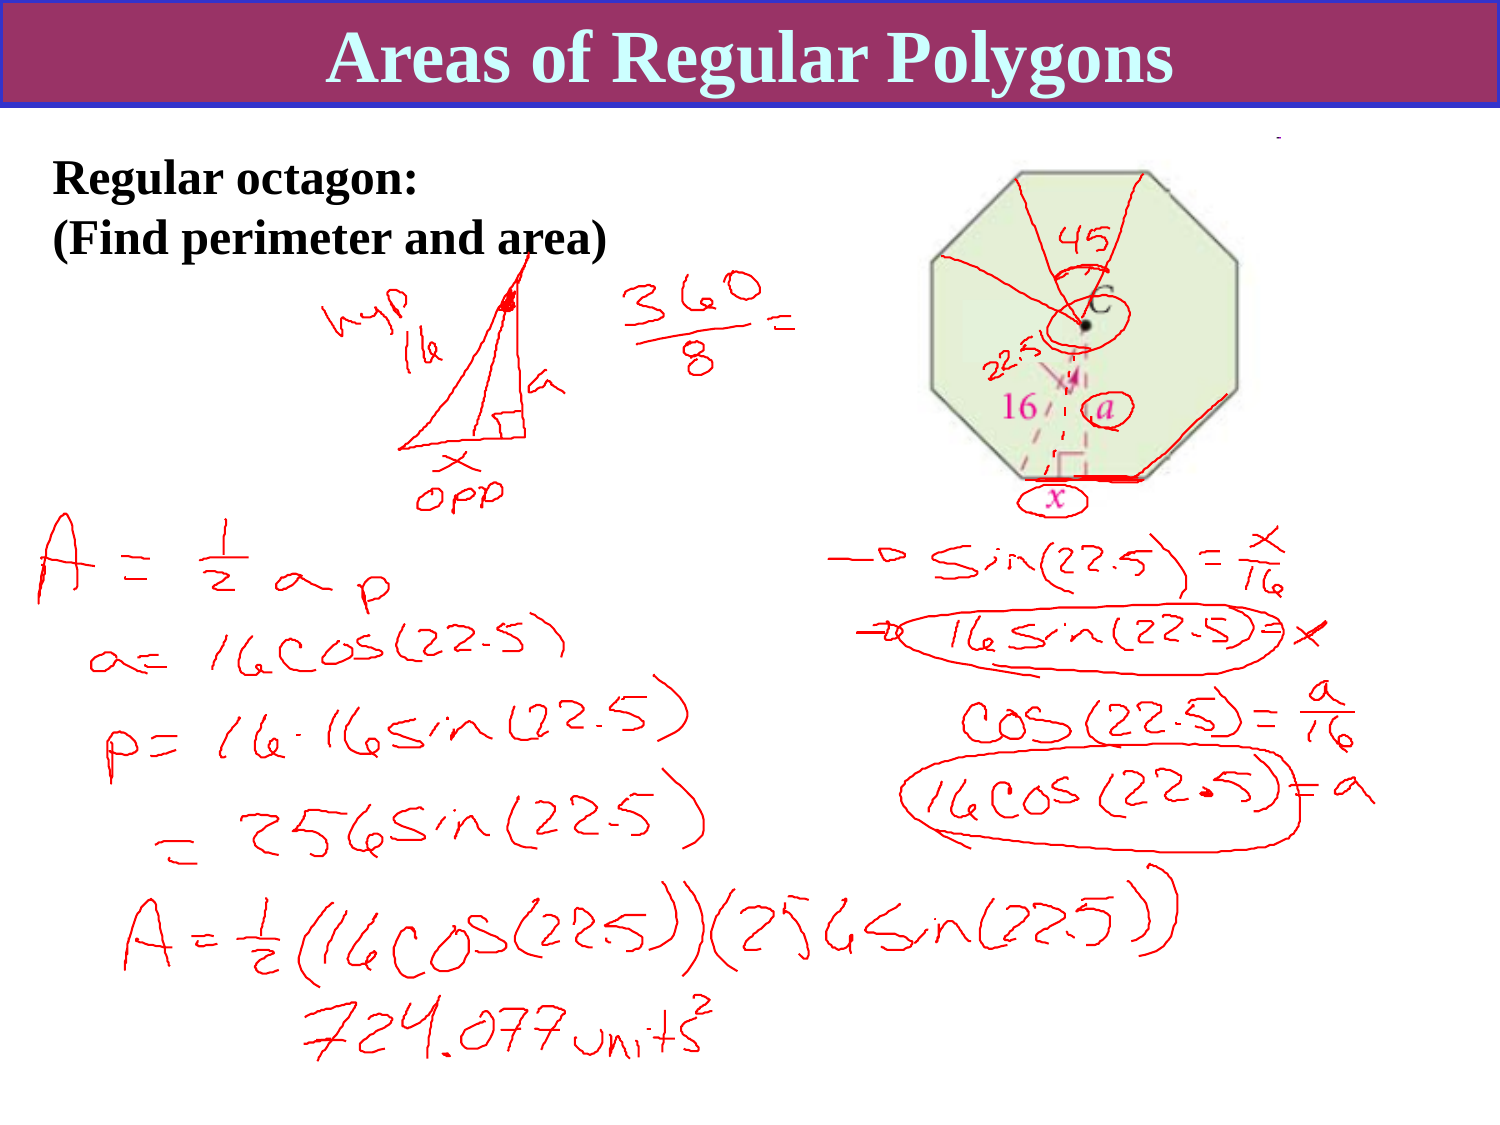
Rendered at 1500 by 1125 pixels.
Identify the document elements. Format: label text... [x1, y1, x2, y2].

text_box [468, 915, 507, 954]
text_box [478, 481, 504, 509]
text_box [1003, 905, 1030, 942]
text_box [609, 696, 645, 731]
text_box [648, 881, 679, 951]
text_box [961, 701, 1003, 744]
text_box [864, 903, 914, 951]
text_box [321, 306, 362, 337]
text_box [356, 576, 390, 615]
text_box [401, 1002, 436, 1030]
text_box [387, 718, 425, 749]
text_box [652, 674, 689, 742]
text_box [740, 905, 775, 951]
text_box [1188, 697, 1214, 704]
text_box [454, 451, 467, 461]
text_box [499, 1007, 529, 1029]
text_box [898, 603, 1285, 679]
text_box [1185, 704, 1212, 731]
text_box [202, 570, 235, 591]
text_box [559, 700, 585, 729]
text_box [680, 1016, 700, 1052]
text_box [496, 622, 524, 652]
text_box [304, 809, 348, 815]
text_box [1211, 686, 1242, 738]
text_box [390, 806, 426, 841]
text_box [681, 880, 705, 977]
text_box [1155, 546, 1187, 599]
text_box [260, 897, 269, 937]
text_box [472, 289, 516, 437]
text_box [324, 910, 348, 964]
text_box [150, 749, 177, 757]
text_box [1308, 720, 1317, 742]
text_box [498, 301, 505, 312]
text_box [346, 912, 379, 971]
text_box [40, 556, 96, 567]
text_box [1308, 637, 1320, 647]
text_box [1109, 704, 1132, 736]
text_box [787, 895, 809, 901]
text_box [1262, 569, 1284, 598]
text_box [353, 634, 384, 660]
text_box [534, 1027, 560, 1031]
text_box [1238, 559, 1280, 565]
text_box [500, 1027, 522, 1031]
text_box [168, 856, 198, 865]
text_box [783, 902, 810, 960]
text_box [432, 460, 457, 472]
text_box [1245, 566, 1254, 590]
text_box [1081, 546, 1104, 572]
text_box [254, 714, 286, 759]
text_box [435, 816, 446, 831]
text_box [386, 289, 407, 319]
text_box [1253, 710, 1278, 714]
text_box [661, 768, 705, 850]
text_box [979, 898, 1008, 950]
text_box [899, 742, 1301, 854]
text_box [1032, 903, 1066, 945]
text_box [327, 709, 340, 748]
text_box [509, 705, 539, 741]
text_box [90, 651, 148, 675]
text_box [303, 1040, 322, 1045]
text_box [1136, 701, 1165, 734]
text_box [687, 354, 714, 376]
text_box [661, 1040, 665, 1053]
text_box [154, 840, 194, 846]
text_box [1058, 547, 1074, 574]
text_box [1007, 558, 1012, 570]
text_box [573, 906, 595, 949]
text_box [347, 804, 384, 859]
text_box [446, 624, 475, 652]
picture [887, 137, 1281, 538]
text_box [359, 1012, 394, 1054]
text_box [275, 573, 333, 591]
text_box [237, 635, 273, 676]
text_box [873, 620, 904, 641]
text_box [312, 1041, 333, 1062]
text_box [1081, 896, 1114, 901]
text_box [536, 1005, 566, 1029]
text_box [503, 1031, 516, 1052]
text_box [629, 792, 654, 797]
text_box [360, 306, 394, 335]
text_box [124, 898, 171, 971]
text_box [662, 1009, 666, 1037]
text_box [251, 949, 279, 975]
text_box [635, 1039, 640, 1058]
text_box [395, 623, 423, 662]
text_box [622, 284, 665, 326]
text_box [397, 251, 530, 451]
text_box [416, 487, 444, 511]
text_box [722, 270, 761, 301]
text_box [505, 622, 523, 628]
text_box [441, 1052, 451, 1057]
text_box [430, 925, 470, 972]
text_box [999, 709, 1026, 740]
text_box [635, 322, 752, 346]
text_box [393, 926, 426, 979]
text_box [1126, 880, 1145, 942]
text_box [825, 897, 854, 954]
text_box [514, 897, 543, 959]
text_box [491, 410, 522, 440]
text_box [1040, 546, 1074, 595]
text_box [137, 654, 159, 659]
text_box [1016, 556, 1036, 571]
text_box [450, 720, 493, 741]
text_box [297, 901, 335, 989]
text_box [121, 555, 150, 560]
text_box [681, 274, 717, 311]
text_box [442, 455, 482, 472]
text_box [37, 560, 79, 605]
text_box [1085, 700, 1120, 745]
text_box [609, 1033, 631, 1060]
text_box [291, 814, 329, 857]
text_box [1309, 680, 1346, 706]
text_box [426, 994, 441, 1059]
text_box [1334, 776, 1376, 805]
text_box [222, 518, 227, 555]
text_box [321, 640, 354, 665]
text_box [1025, 706, 1072, 744]
text_box [1125, 550, 1153, 556]
text_box [692, 994, 713, 1015]
text_box [539, 1031, 552, 1051]
text_box [766, 315, 792, 321]
text_box [931, 546, 979, 580]
text_box [1119, 554, 1145, 576]
text_box [604, 915, 644, 952]
text_box [240, 813, 280, 856]
text_box [914, 928, 929, 944]
text_box [878, 547, 906, 562]
text_box Regular octagon: (Find perimeter and area) [37, 137, 688, 273]
text_box [529, 611, 565, 658]
text_box [344, 706, 380, 758]
text_box [419, 325, 443, 364]
text_box [529, 704, 550, 737]
text_box [1296, 626, 1307, 635]
text_box [1329, 715, 1354, 753]
text_box [682, 340, 705, 357]
text_box [451, 487, 476, 515]
text_box [1199, 550, 1220, 555]
text_box [211, 634, 228, 670]
text_box [417, 629, 443, 656]
text_box [527, 369, 566, 395]
text_box [199, 556, 249, 562]
text_box [652, 1036, 675, 1040]
text_box [617, 797, 650, 836]
text_box [460, 1010, 495, 1050]
text_box Areas of Regular Polygons [0, 0, 1500, 105]
text_box [1273, 546, 1286, 554]
text_box [219, 716, 241, 759]
text_box [710, 888, 738, 972]
text_box [144, 664, 168, 668]
text_box [935, 920, 972, 944]
text_box [1138, 862, 1179, 957]
text_box [1065, 930, 1075, 939]
text_box [541, 914, 561, 946]
text_box [304, 1001, 357, 1041]
text_box [535, 800, 558, 835]
text_box [279, 637, 317, 672]
text_box [1293, 621, 1328, 645]
text_box [454, 815, 490, 840]
text_box [984, 556, 997, 571]
text_box [506, 795, 538, 850]
text_box [574, 1029, 604, 1056]
text_box [150, 735, 178, 740]
text_box [195, 940, 218, 948]
text_box [506, 301, 516, 312]
text_box [45, 512, 77, 562]
text_box [605, 937, 612, 944]
text_box [405, 331, 411, 374]
text_box [570, 795, 599, 835]
text_box [429, 722, 440, 737]
text_box [1075, 903, 1111, 946]
text_box [106, 730, 139, 785]
text_box [135, 937, 173, 949]
text_box [236, 936, 281, 941]
